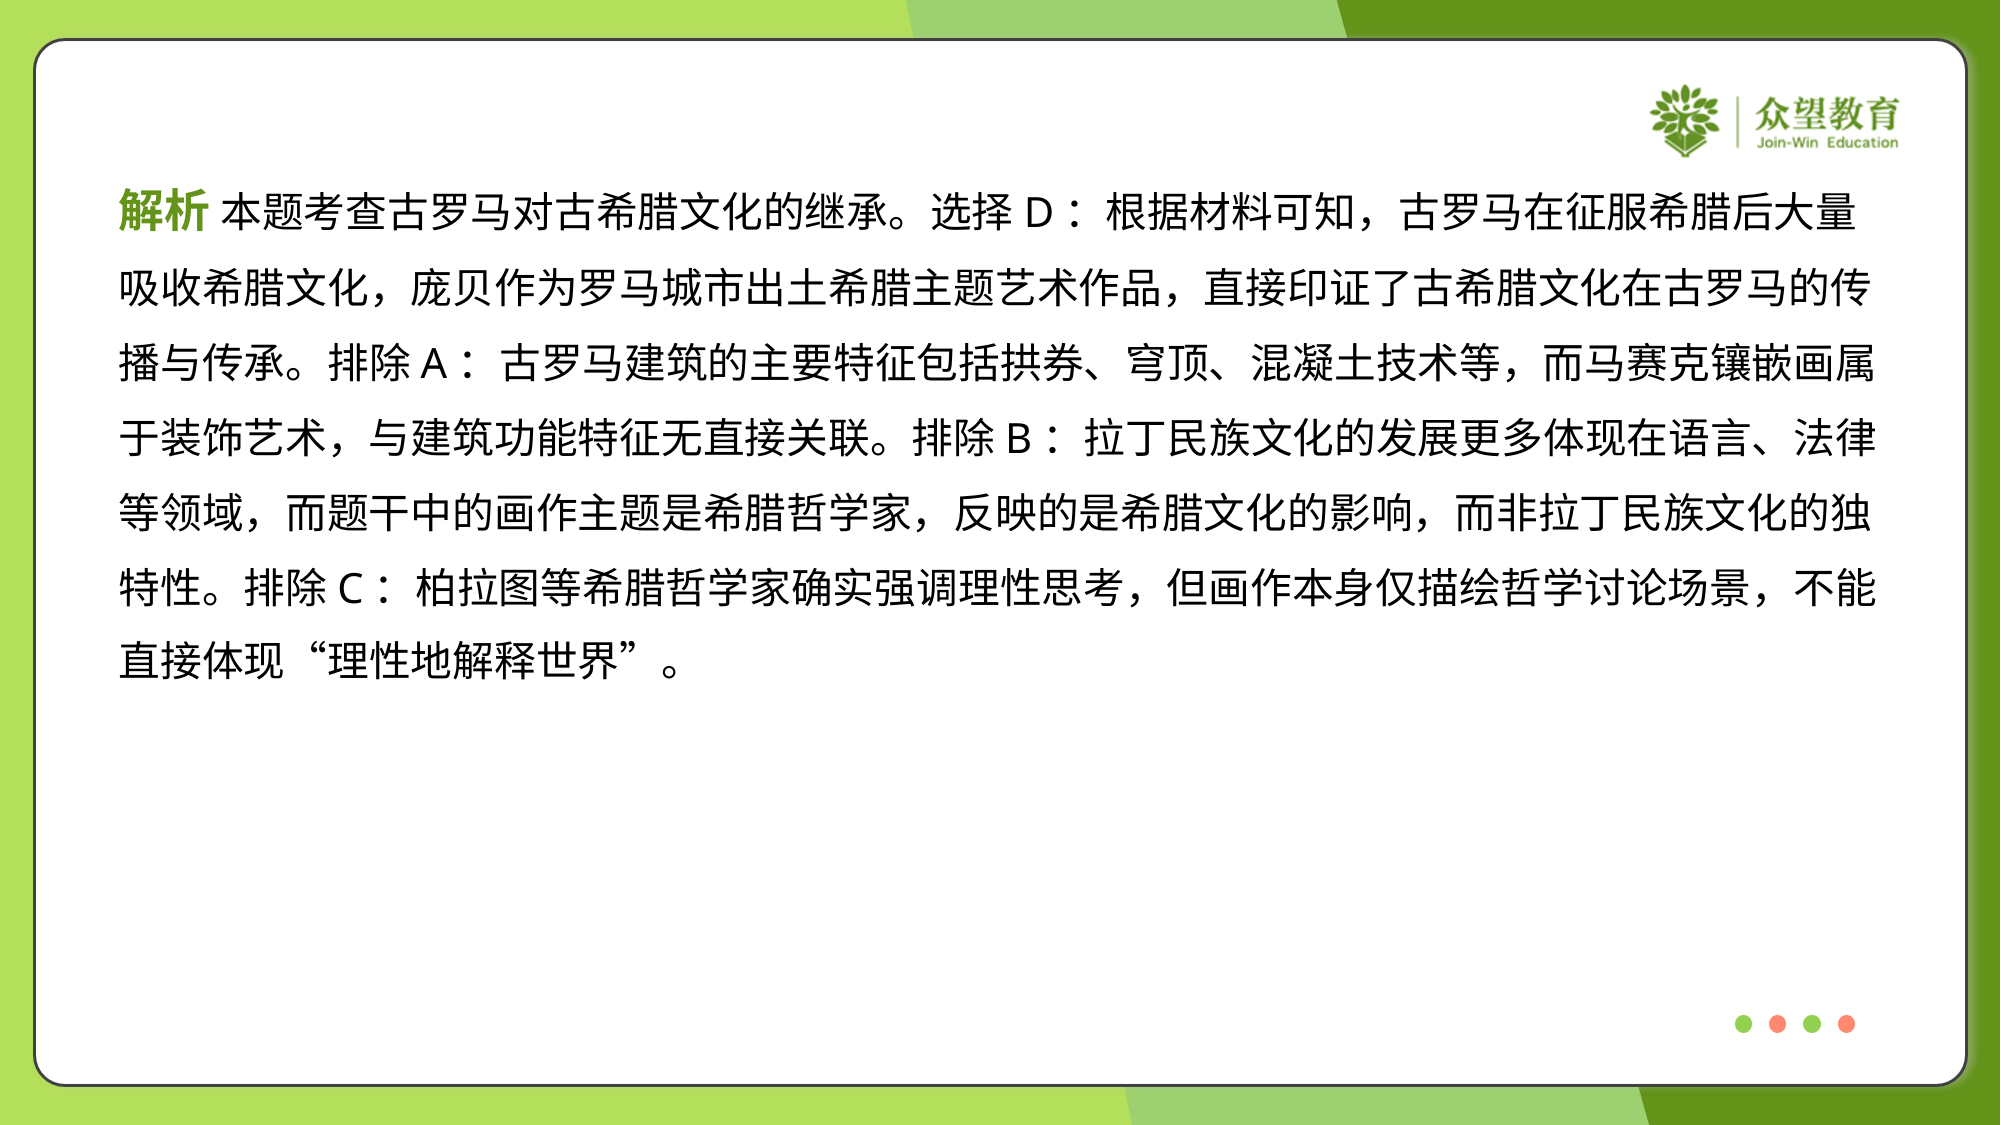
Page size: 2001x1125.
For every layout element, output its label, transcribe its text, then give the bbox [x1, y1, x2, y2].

picture [0, 0, 2000, 1125]
text_box 解析 本题考查古罗马对古希腊文化的继承。选择D：根据材料可知，古罗马在征服希腊后大量 吸收希腊文化，庞贝作为罗马城市出土希腊主题艺术作品，直接印证了古希腊文化在古罗马的传 播与传承。排除A：古罗马建筑的主要特征包括拱券、穹顶、混凝土技术等，而马赛克镶嵌画属 于装饰艺术，与建筑功能特征无直接关联。排除B：拉丁民族文化的发展更多体现在语言、法律 等领域，而题干中的画作主题是希腊哲学家，反映的是希腊文化的影响，而非拉丁民族文化的独 特性。排除C：柏拉图等希腊哲学家确实强调理性思考，但画作本身仅描绘哲学讨论场景，不能 直接体现“理性地解释世界”。 [118, 159, 1883, 677]
